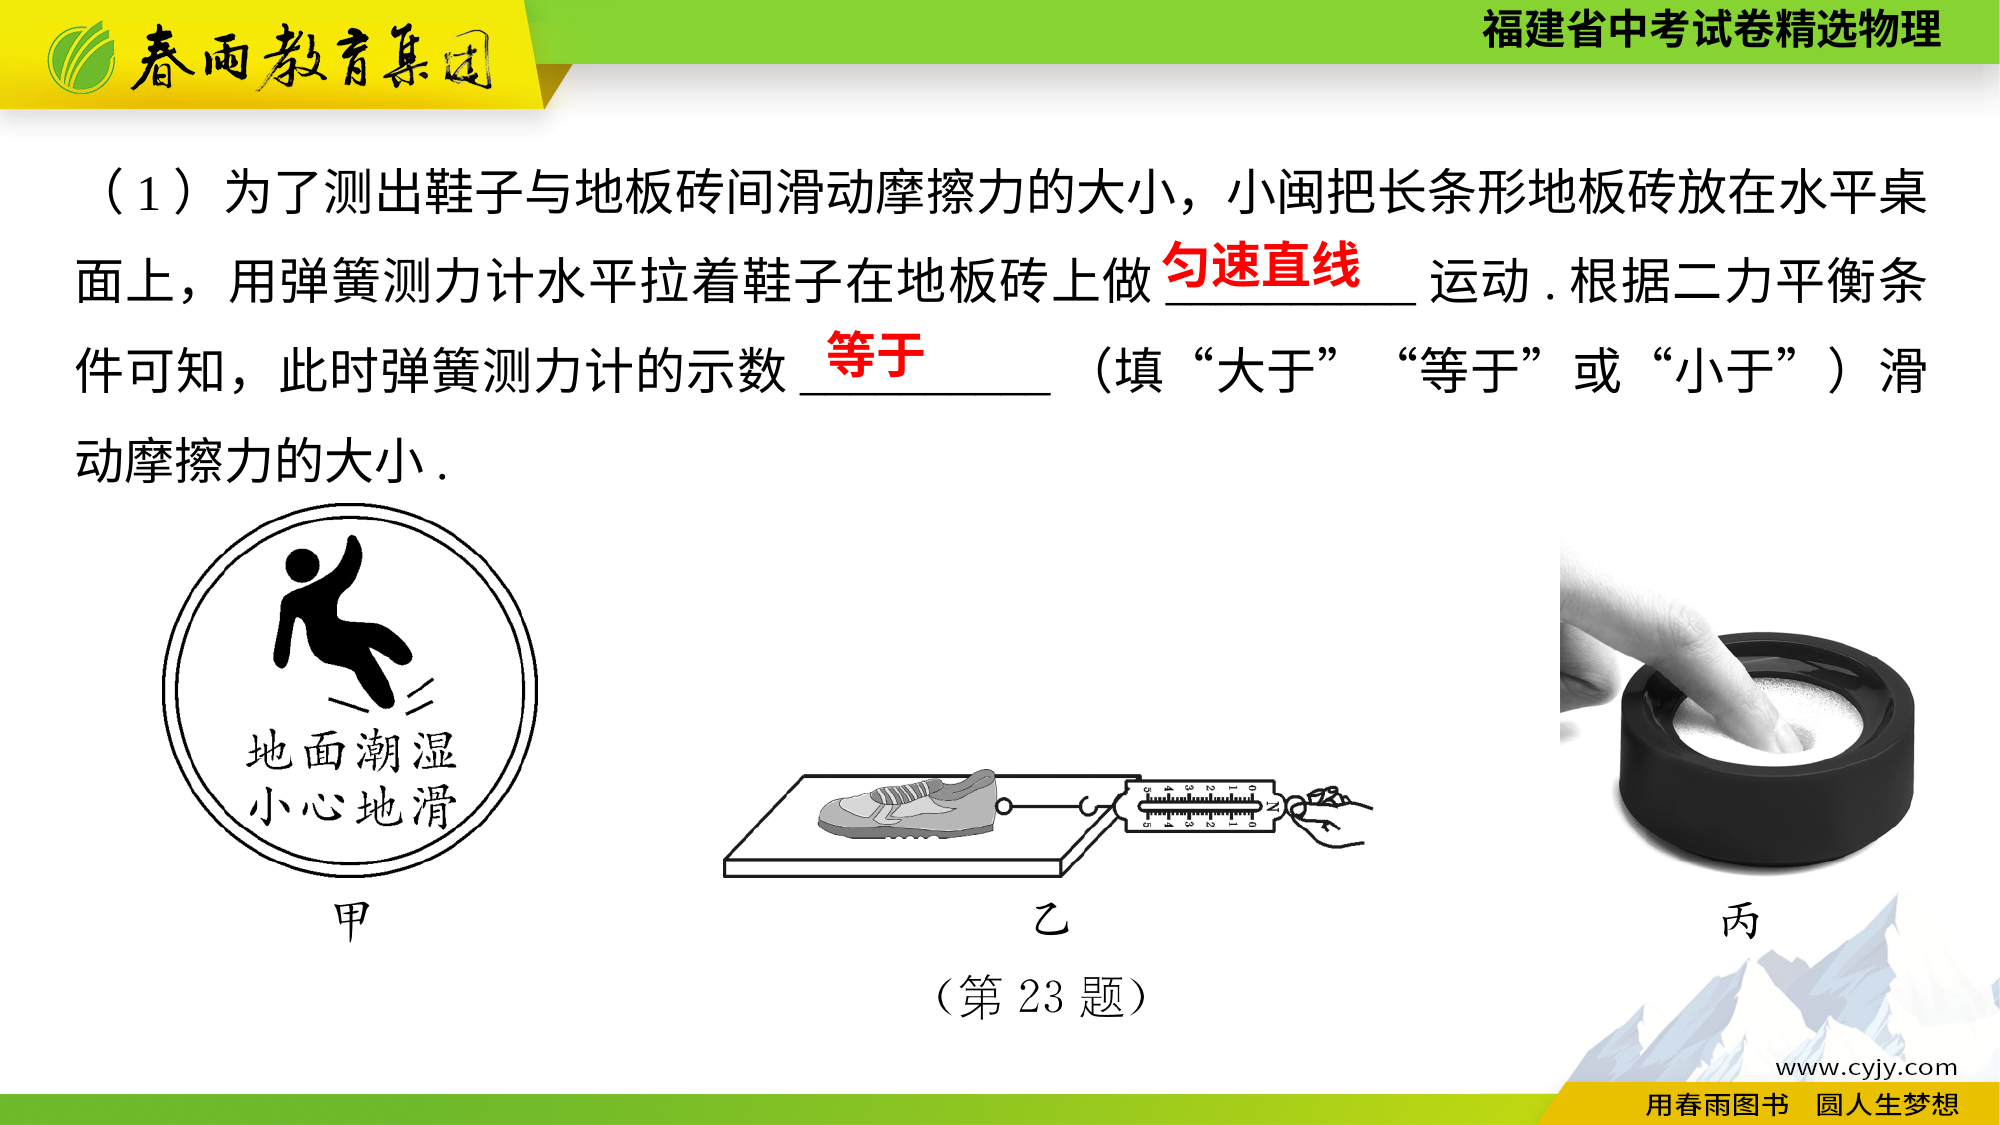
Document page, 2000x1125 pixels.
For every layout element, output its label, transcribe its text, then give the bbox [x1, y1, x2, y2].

text_box 等于 [811, 316, 942, 392]
text_box 匀速直线 [1146, 225, 1376, 301]
list （1）为了测出鞋子与地板砖间滑动摩擦力的大小，小闽把长条形地板砖放在水平桌面上，用弹簧测力计水平拉着鞋子在地板砖上做__________运动.根据二力平衡条件可知，此时弹簧测力计的示数__________（填“大于”“等于”或“小于”）滑动摩擦力的大小. [59, 122, 1944, 502]
picture [0, 0, 2000, 1125]
